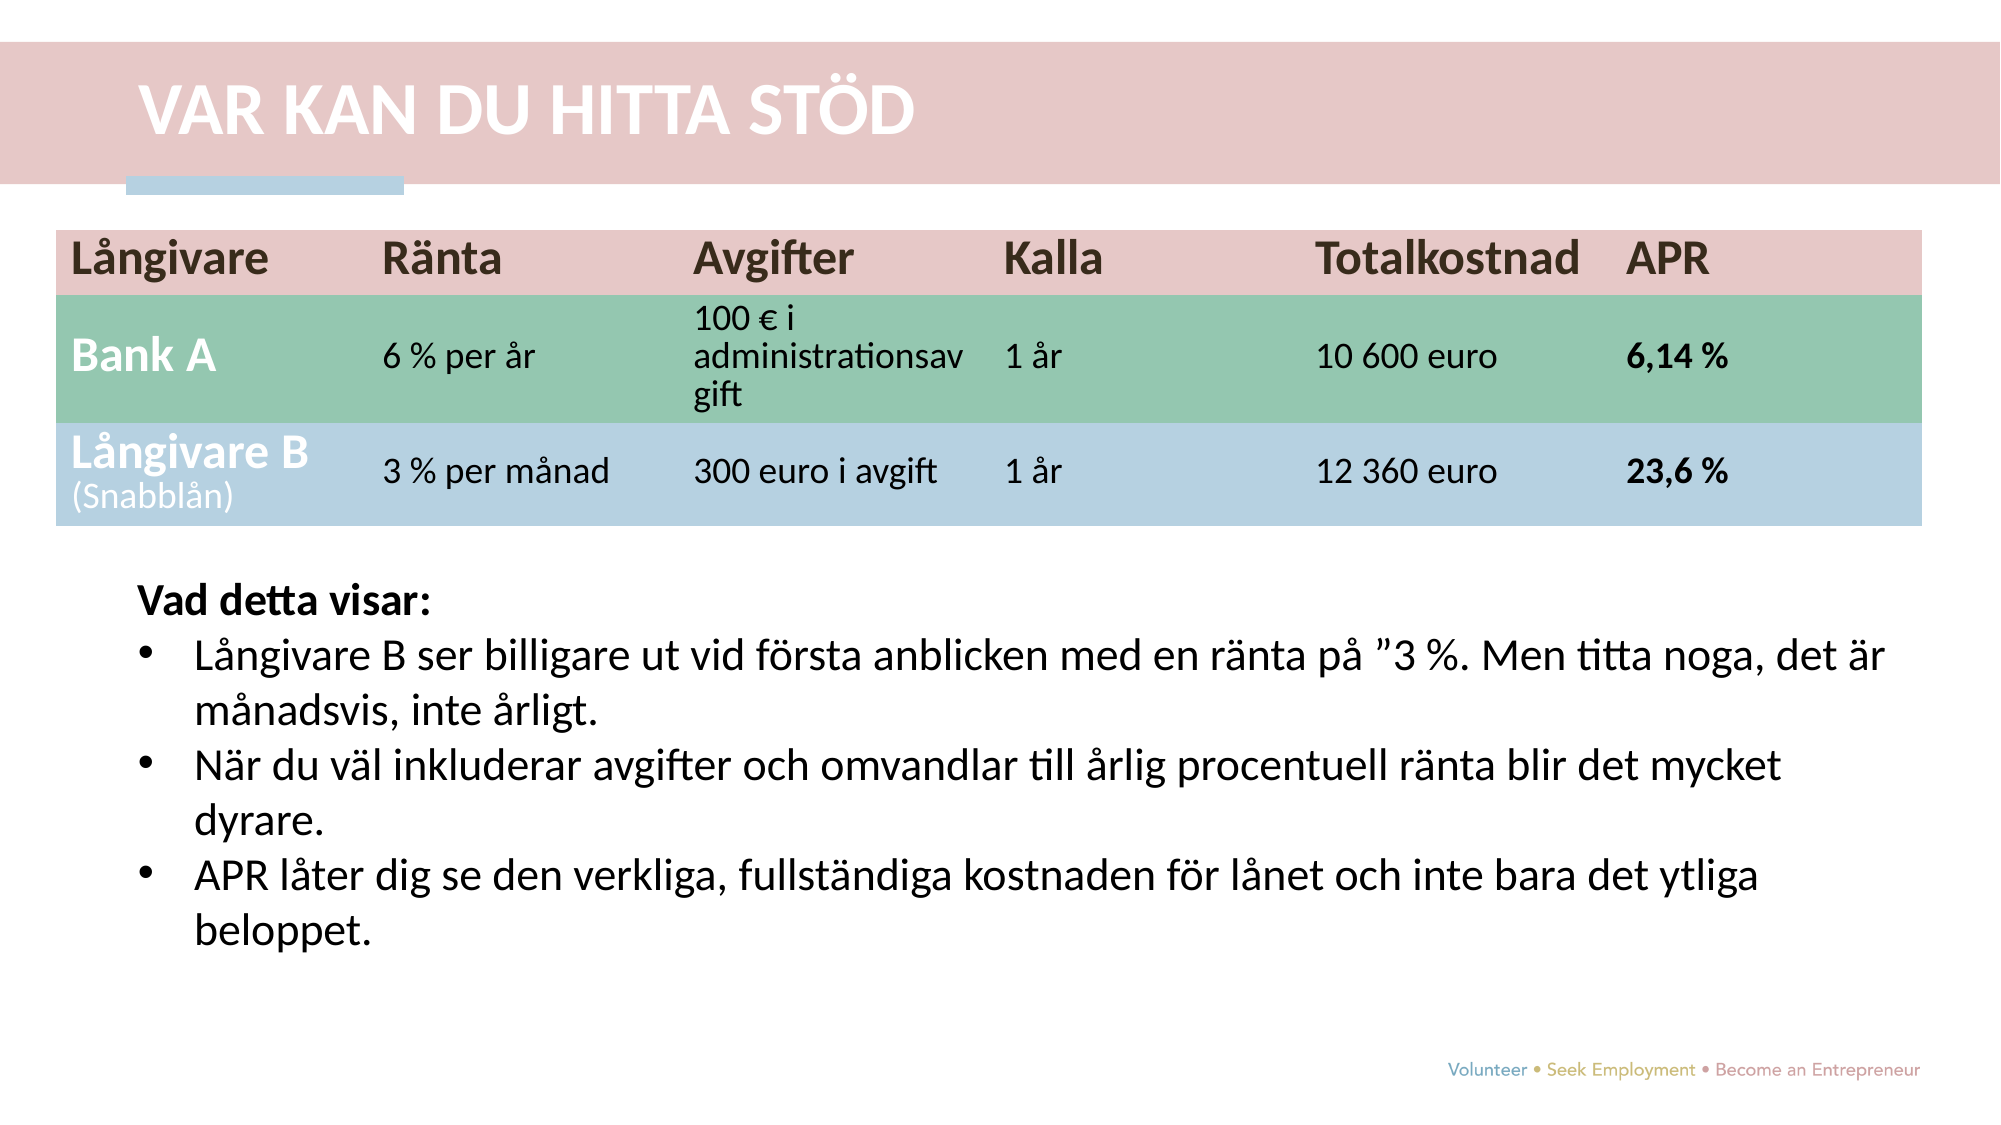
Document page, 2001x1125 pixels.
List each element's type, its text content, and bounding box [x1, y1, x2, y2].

table_header Avgifter [678, 230, 989, 295]
picture [1418, 1046, 1971, 1103]
table_cell 23,6 % [1611, 423, 1922, 526]
table_header Totalkostnad [1300, 230, 1611, 295]
text_box [56, 189, 1967, 616]
table_cell 300 euro i avgift [678, 423, 989, 526]
table_cell 100 € i administrationsavgift [678, 295, 989, 423]
table_header Ränta [367, 230, 678, 295]
text_box Vad detta visar: Långivare B ser billigare ut vid första anblicken med en ränta på ”3 %. Men titta noga, det är månadsvis, inte årligt. När du väl inkluderar avgifter och omvandlar till årlig procentuell ränta blir det mycket dyrare. APR låter dig se den verkliga, fullständiga kostnaden för lånet och inte bara det ytliga beloppet. [123, 562, 1913, 962]
list VAR KAN DU HITTA STÖD [123, 51, 1913, 170]
table_cell Långivare B (Snabblån) [56, 423, 367, 526]
table_cell 10 600 euro [1300, 295, 1611, 423]
table_cell 3 % per månad [367, 423, 678, 526]
table_cell 6 % per år [367, 295, 678, 423]
table_cell 6,14 % [1611, 295, 1922, 423]
table_cell Bank A [56, 295, 367, 423]
table_header APR [1611, 230, 1922, 295]
table_cell 12 360 euro [1300, 423, 1611, 526]
table_header Långivare [56, 230, 367, 295]
table_cell 1 år [989, 423, 1300, 526]
table_cell 1 år [989, 295, 1300, 423]
table_header Kalla [989, 230, 1300, 295]
